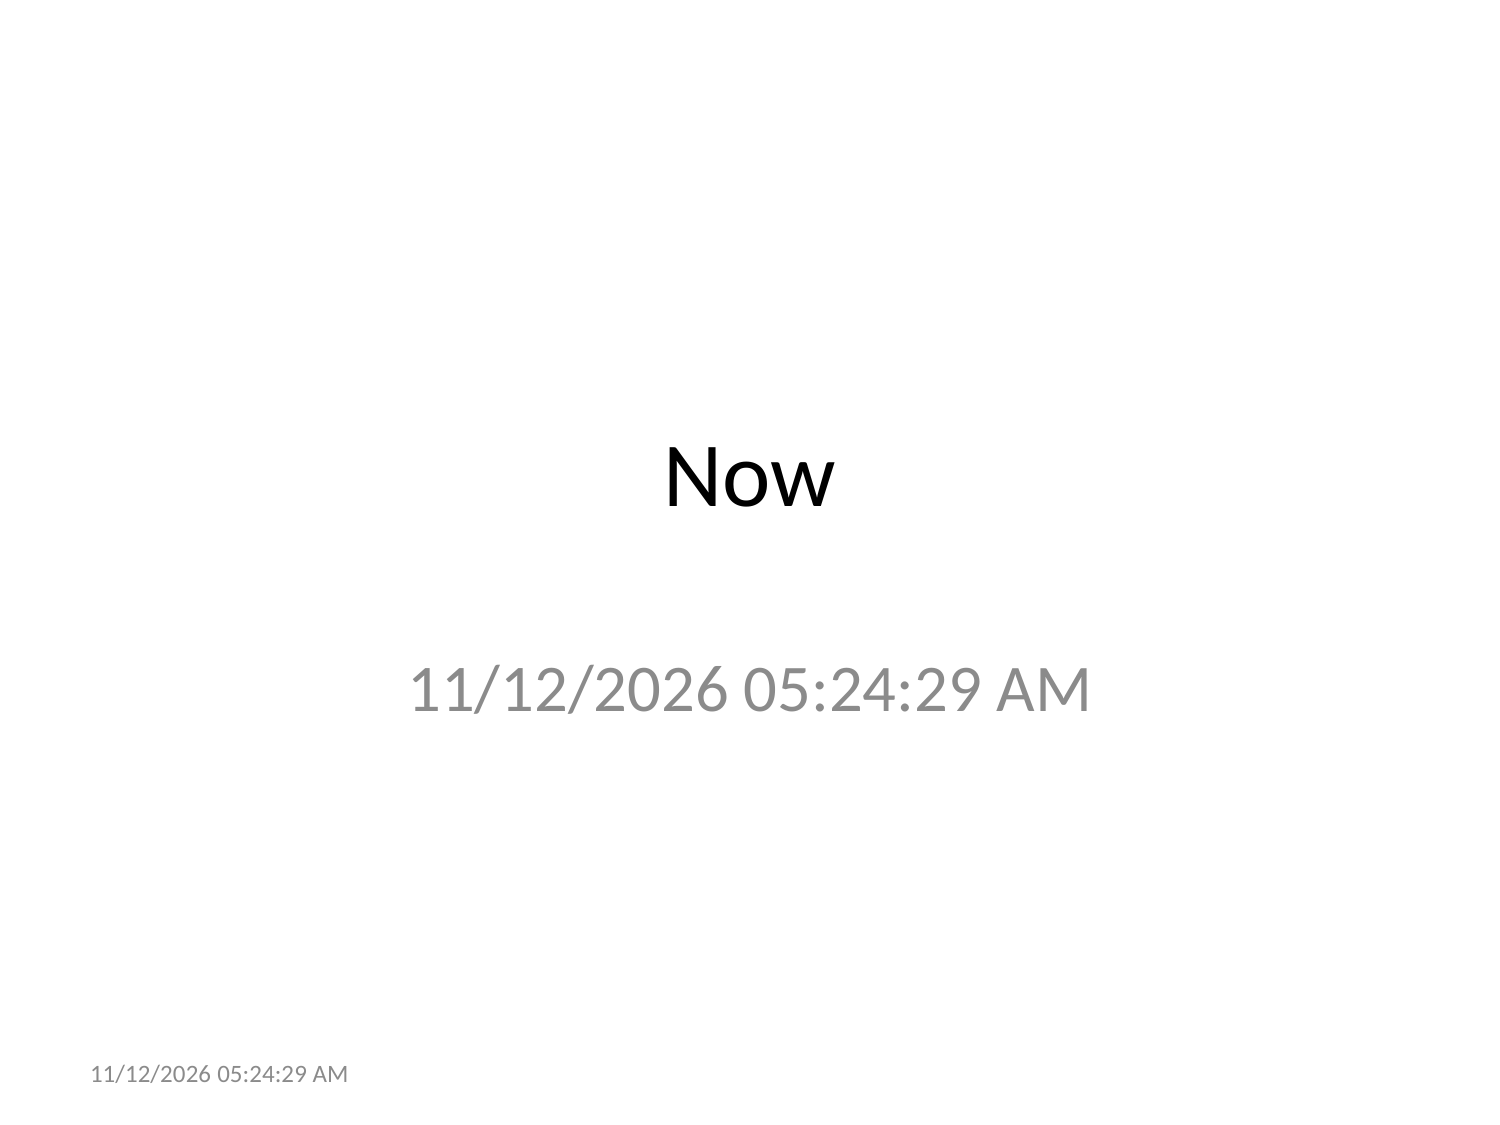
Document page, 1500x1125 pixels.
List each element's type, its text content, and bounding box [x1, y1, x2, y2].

title Now [112, 349, 1388, 591]
subtitle 2011-12-19 10:20:04 AM [225, 637, 1275, 925]
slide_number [75, 1042, 425, 1103]
